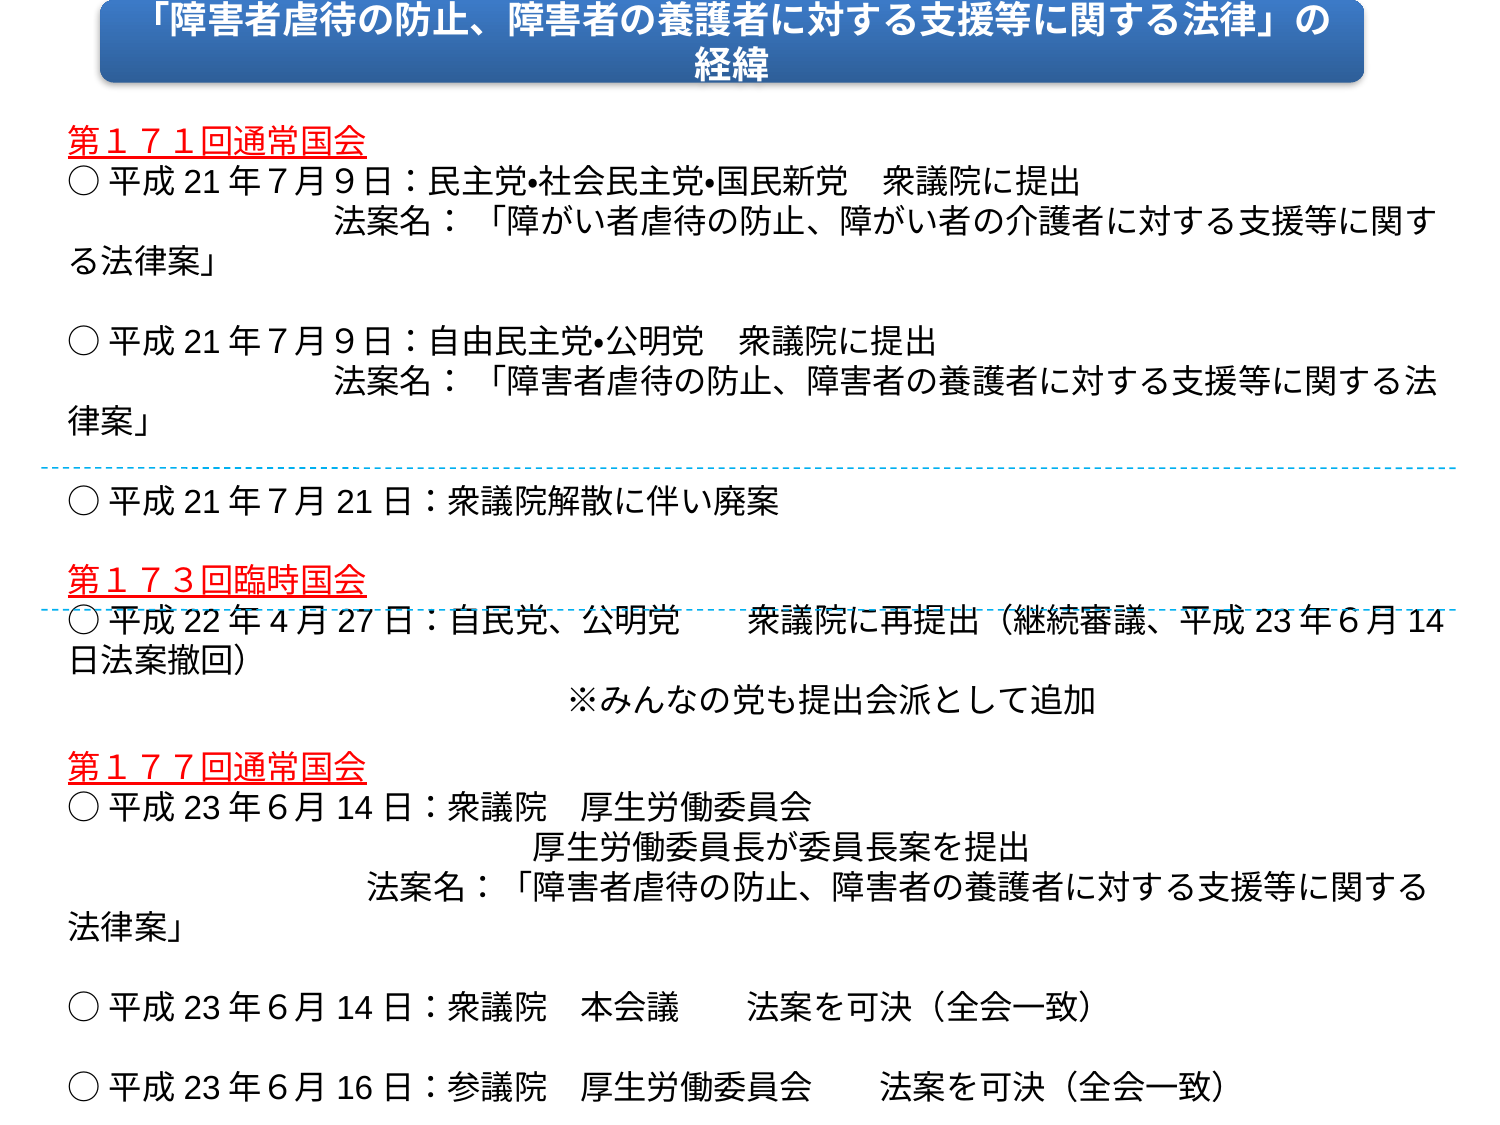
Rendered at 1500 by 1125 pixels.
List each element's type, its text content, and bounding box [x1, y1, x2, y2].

text_box 第１７１回通常国会 ○平成21年７月９日：民主党・社会民主党・国民新党 衆議院に提出 法案名： 「障がい者虐待の防止、障がい者の介護者に対する支援等に関する法律案」 ○平成21年７月９日：自由民主党・公明党 衆議院に提出 法案名： 「障害者虐待の防止、障害者の養護者に対する支援等に関する法律案」 ○平成21年７月21日：衆議院解散に伴い廃案 第１７３回臨時国会 ○平成22年4月27日：自民党、公明党 衆議院に再提出（継続審議、平成23年６月14日法案撤回） ※みんなの党も提出会派として追加 第１７７回通常国会 ○平成23年６月14日：衆議院 厚生労働委員会 厚生労働委員長が委員長案を提出 法案名：「障害者虐待の防止、障害者の養護者に対する支援等に関する法律案」 ○平成23年６月14日：衆議院 本会議 法案を可決（全会一致） ○平成23年６月16日：参議院 厚生労働委員会 法案を可決（全会一致） ○平成23年６月17日：参議院 本会議 法案を可決（全会一致） ○平成23年６月24日： 「障害者虐待の防止、障害者の養護者に対する支援等に関する法律」公布 [53, 616, 1460, 1125]
text_box 第１７１回通常国会 ○平成21年７月９日：民主党・社会民主党・国民新党 衆議院に提出 法案名： 「障がい者虐待の防止、障がい者の介護者に対する支援等に関する法律案」 ○平成21年７月９日：自由民主党・公明党 衆議院に提出 法案名： 「障害者虐待の防止、障害者の養護者に対する支援等に関する法律案」 ○平成21年７月21日：衆議院解散に伴い廃案 第１７３回臨時国会 ○平成22年4月27日：自民党、公明党 衆議院に再提出（継続審議、平成23年６月14日法案撤回） ※みんなの党も提出会派として追加 第１７７回通常国会 ○平成23年６月14日：衆議院 厚生労働委員会 厚生労働委員長が委員長案を提出 法案名：「障害者虐待の防止、障害者の養護者に対する支援等に関する法律案」 ○平成23年６月14日：衆議院 本会議 法案を可決（全会一致） ○平成23年６月16日：参議院 厚生労働委員会 法案を可決（全会一致） ○平成23年６月17日：参議院 本会議 法案を可決（全会一致） ○平成23年６月24日： 「障害者虐待の防止、障害者の養護者に対する支援等に関する法律」公布 [53, 113, 1460, 469]
text_box 「障害者虐待の防止、障害者の養護者に対する支援等に関する法律」の経緯 [100, 0, 1365, 83]
text_box 第１７１回通常国会 ○平成21年７月９日：民主党・社会民主党・国民新党 衆議院に提出 法案名： 「障がい者虐待の防止、障がい者の介護者に対する支援等に関する法律案」 ○平成21年７月９日：自由民主党・公明党 衆議院に提出 法案名： 「障害者虐待の防止、障害者の養護者に対する支援等に関する法律案」 ○平成21年７月21日：衆議院解散に伴い廃案 第１７３回臨時国会 ○平成22年4月27日：自民党、公明党 衆議院に再提出（継続審議、平成23年６月14日法案撤回） ※みんなの党も提出会派として追加 第１７７回通常国会 ○平成23年６月14日：衆議院 厚生労働委員会 厚生労働委員長が委員長案を提出 法案名：「障害者虐待の防止、障害者の養護者に対する支援等に関する法律案」 ○平成23年６月14日：衆議院 本会議 法案を可決（全会一致） ○平成23年６月16日：参議院 厚生労働委員会 法案を可決（全会一致） ○平成23年６月17日：参議院 本会議 法案を可決（全会一致） ○平成23年６月24日： 「障害者虐待の防止、障害者の養護者に対する支援等に関する法律」公布 [53, 473, 1460, 612]
